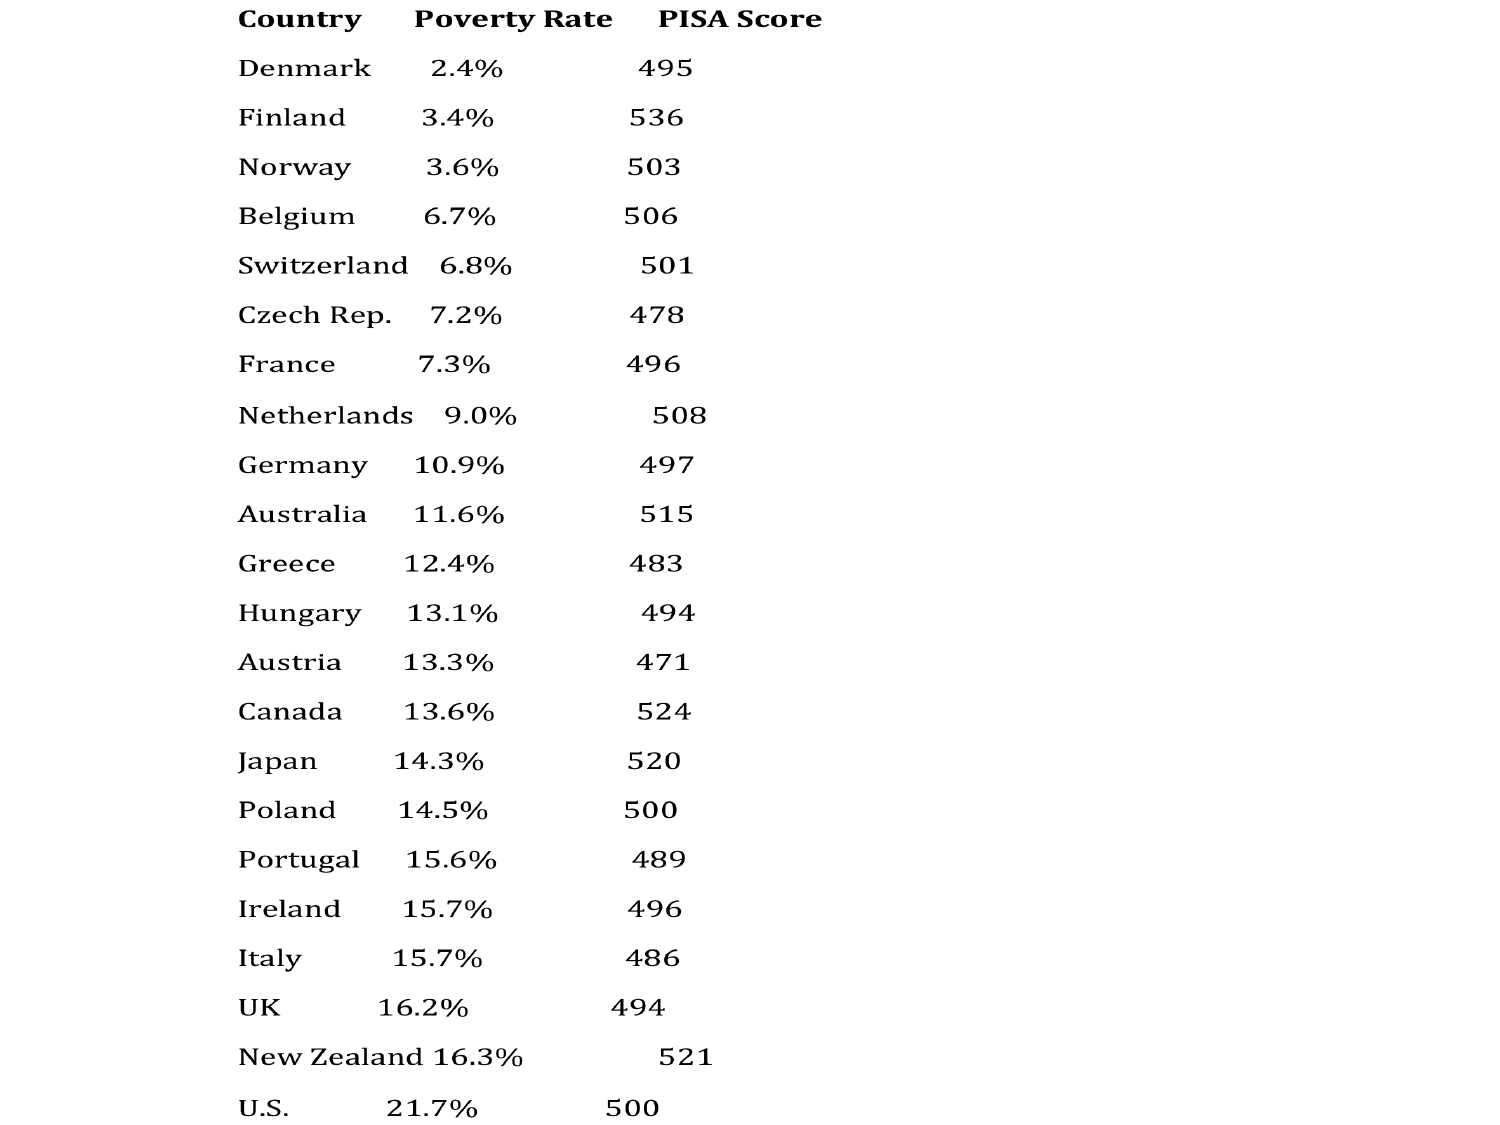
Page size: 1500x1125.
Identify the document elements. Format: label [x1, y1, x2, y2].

text_box [237, 4, 1451, 1125]
